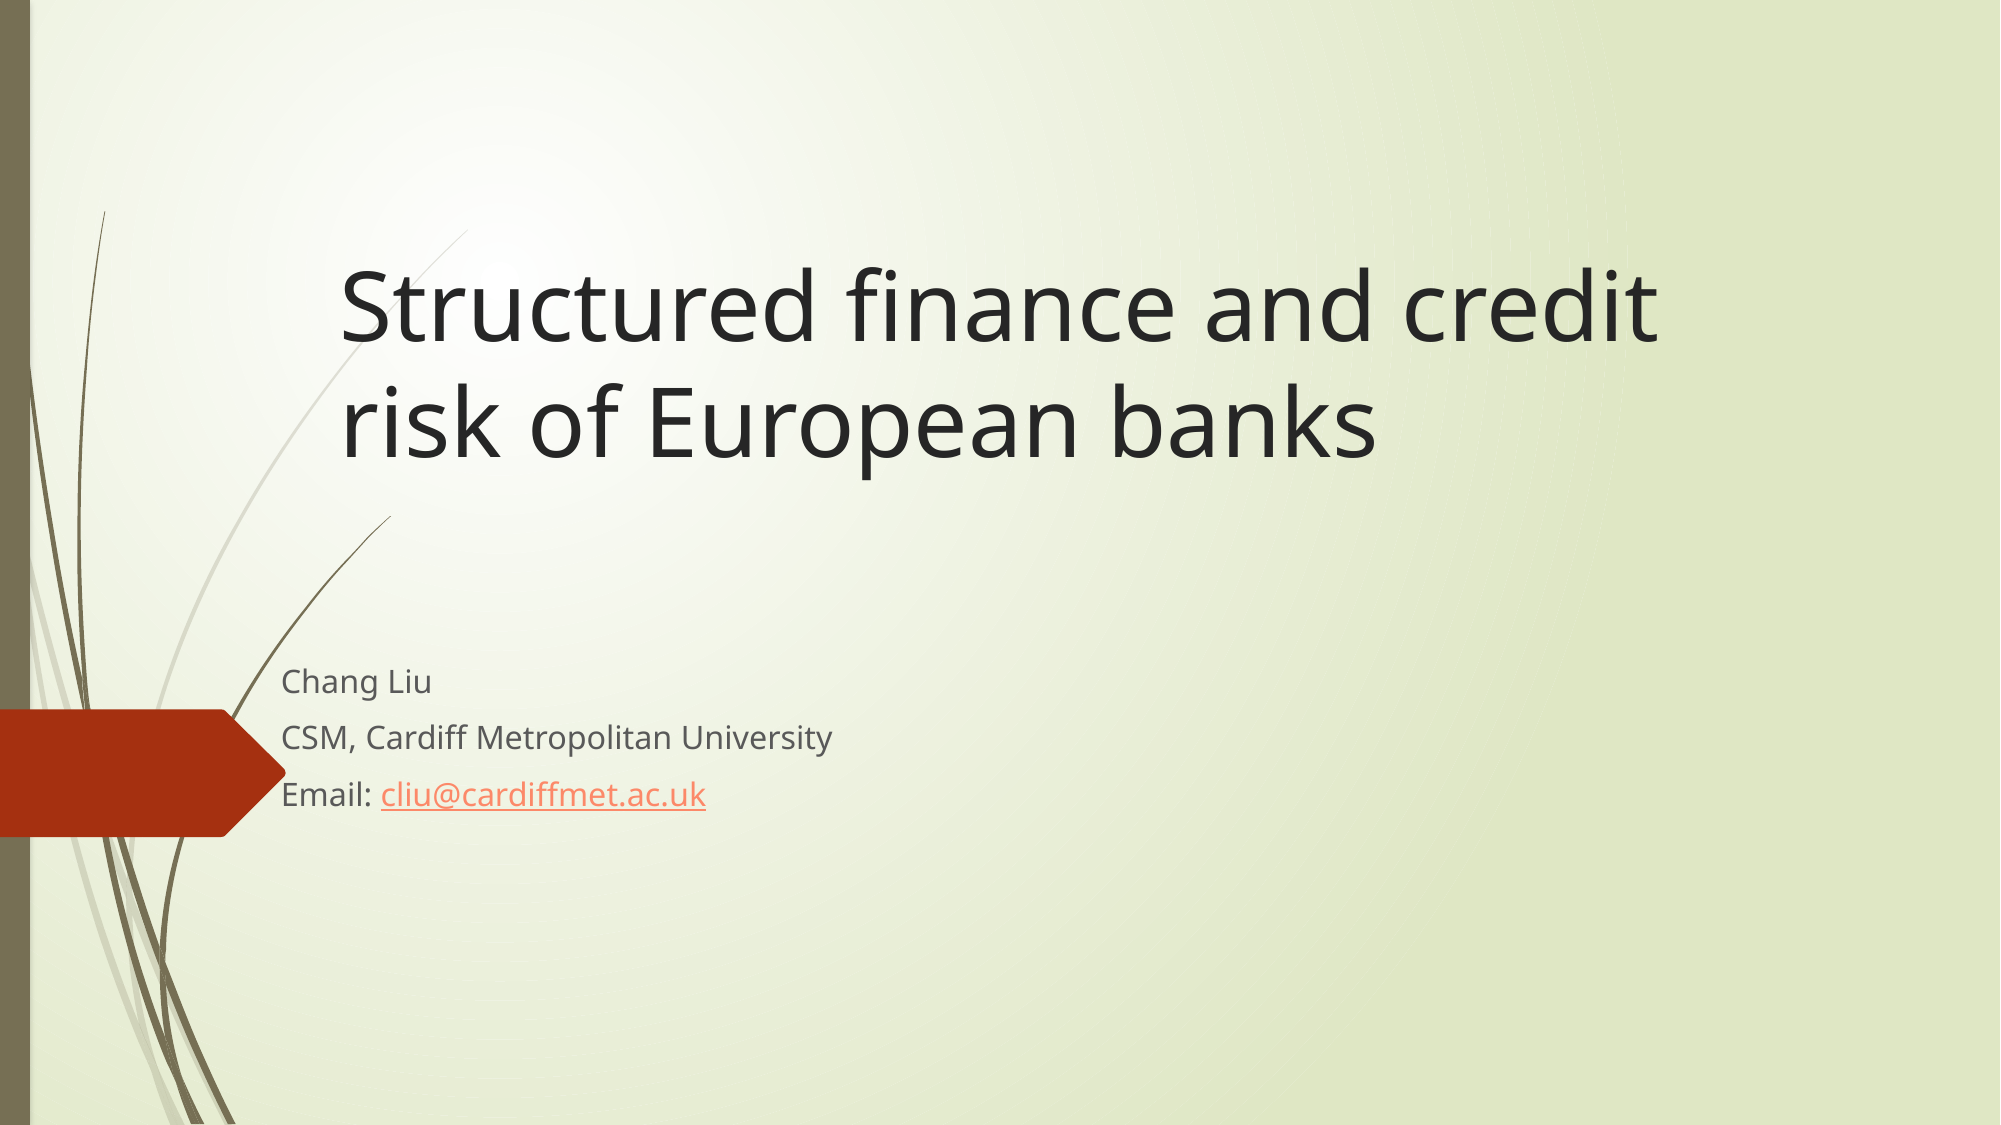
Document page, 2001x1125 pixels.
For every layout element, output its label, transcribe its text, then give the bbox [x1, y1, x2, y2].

subtitle Chang Liu CSM, Cardiff Metropolitan University Email: cliu@cardiffmet.ac.uk [265, 653, 2000, 826]
title Structured finance and credit risk of European banks [324, 229, 1788, 601]
